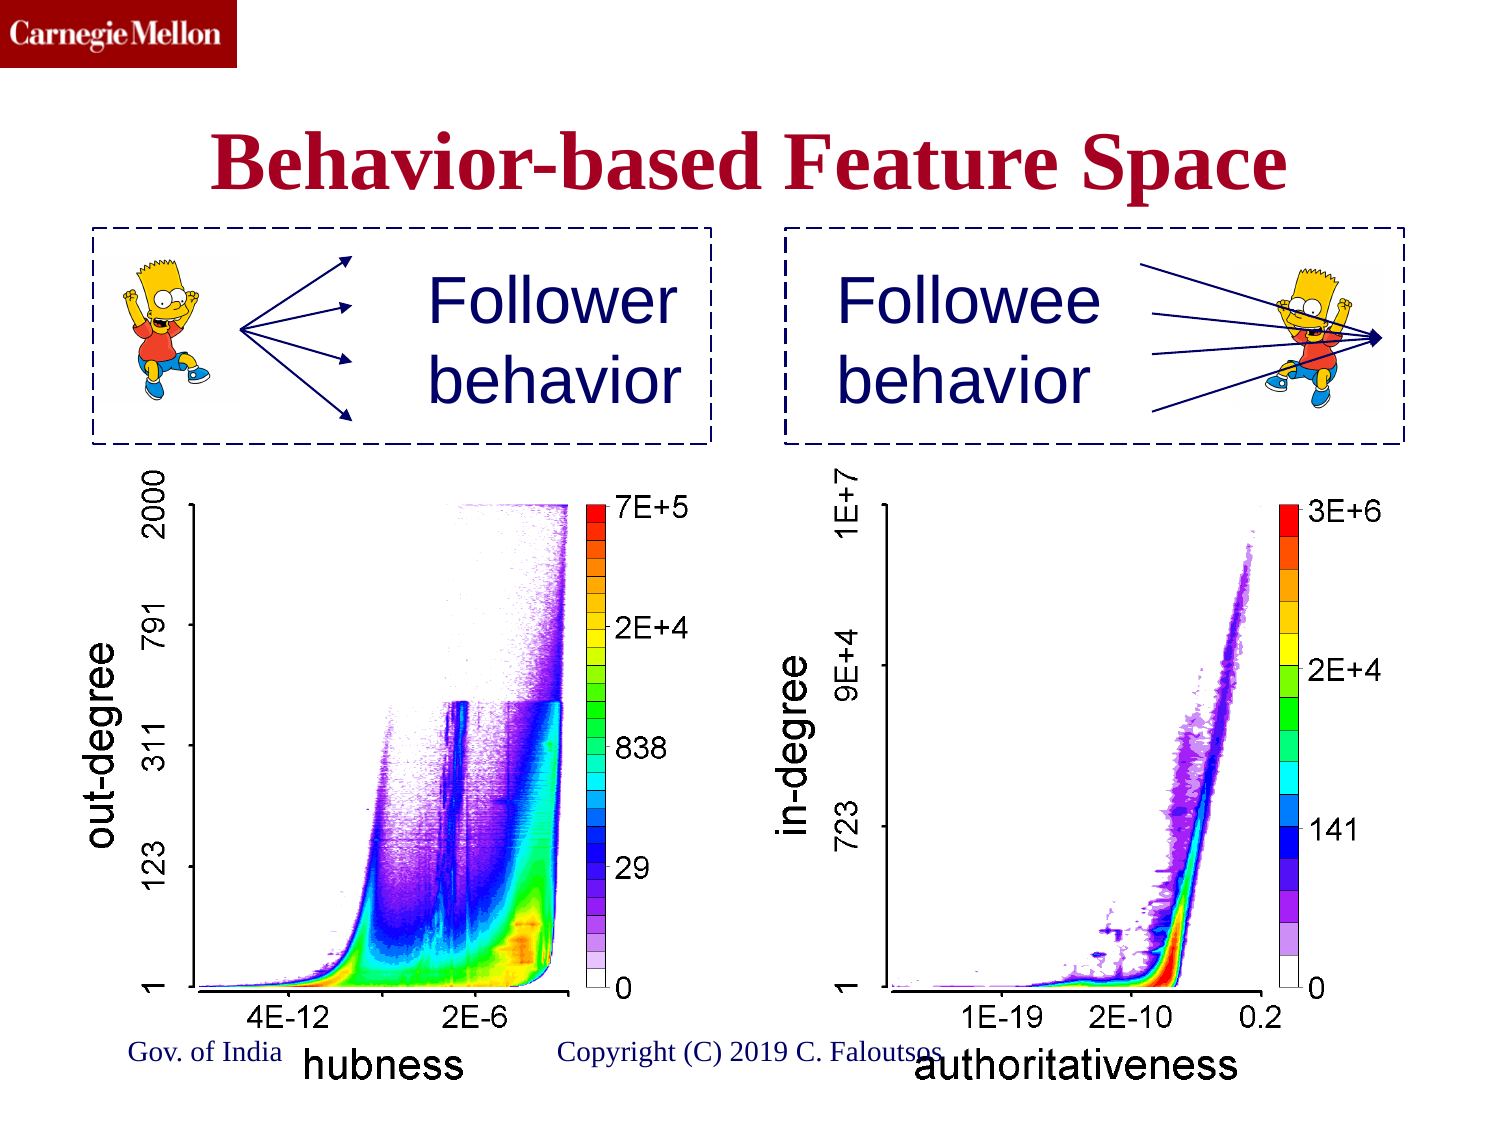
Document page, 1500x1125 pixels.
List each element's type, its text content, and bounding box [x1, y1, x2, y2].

picture [76, 467, 727, 1118]
text_box [783, 226, 1406, 446]
title Behavior-based Feature Space [112, 99, 1388, 213]
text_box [1139, 263, 1235, 339]
picture [92, 255, 239, 404]
picture [0, 0, 237, 68]
text_box [90, 226, 713, 446]
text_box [239, 255, 353, 304]
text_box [1151, 313, 1235, 336]
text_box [1151, 337, 1235, 412]
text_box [239, 329, 353, 422]
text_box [239, 305, 353, 328]
picture [769, 467, 1420, 1118]
footer Copyright (C) 2019 C. Faloutsos [731, 1024, 764, 1101]
picture [1235, 263, 1383, 412]
